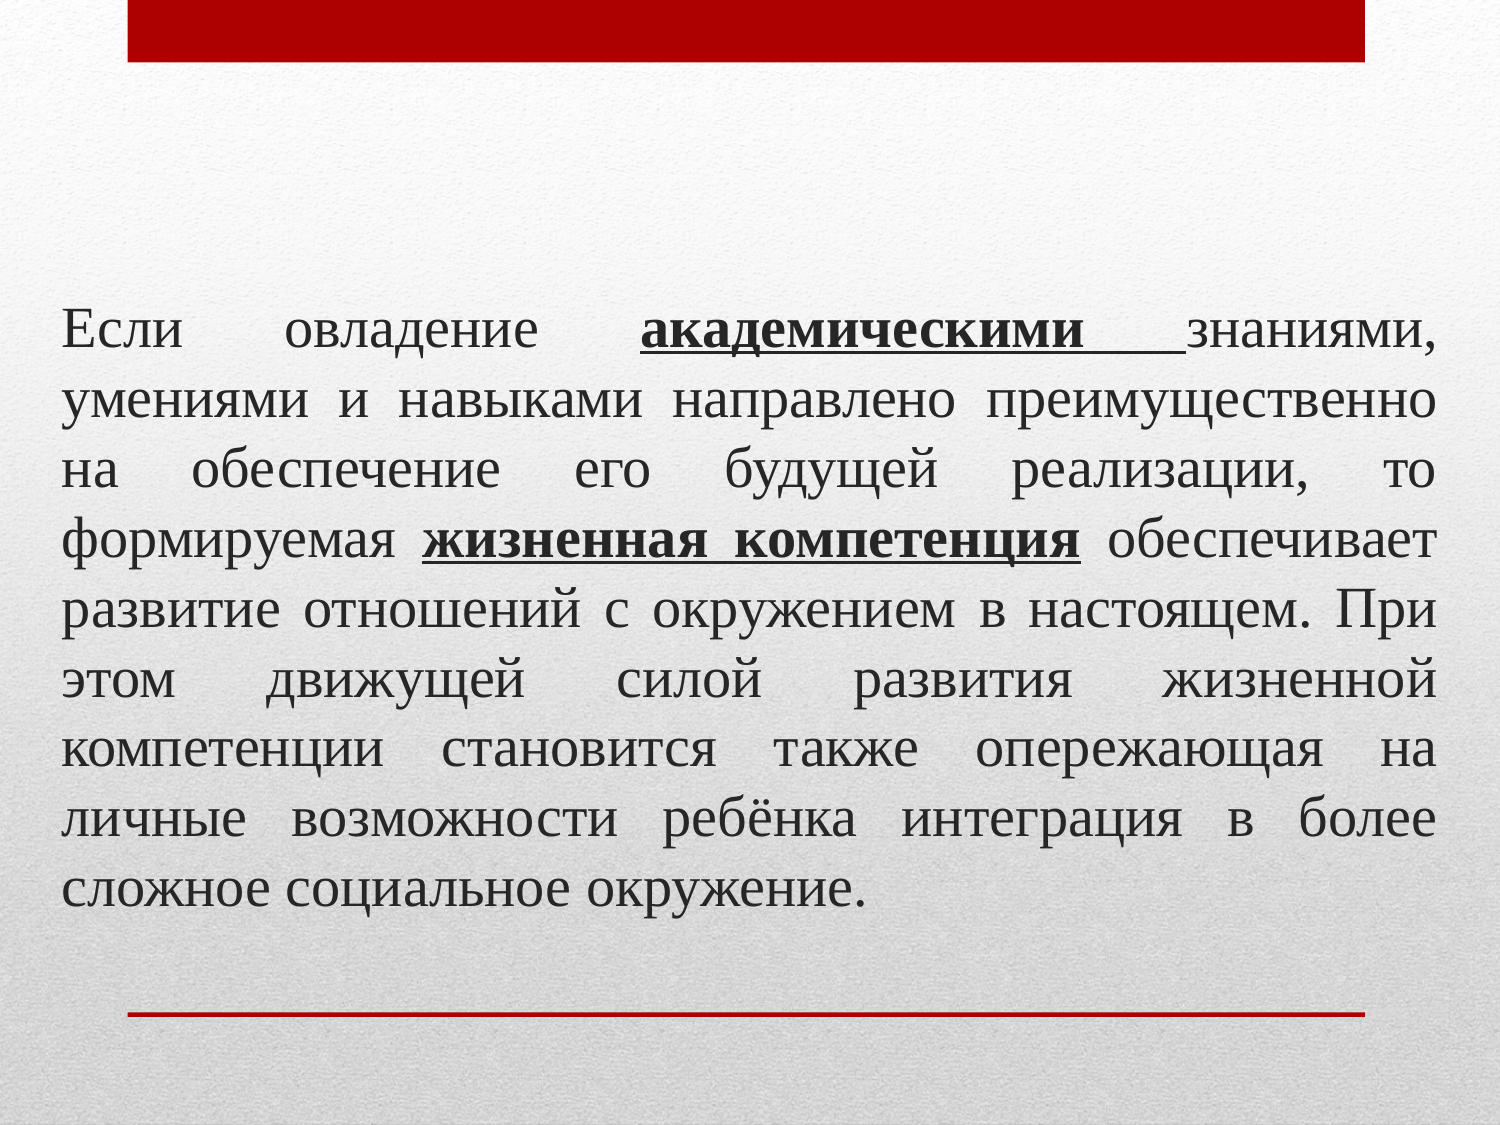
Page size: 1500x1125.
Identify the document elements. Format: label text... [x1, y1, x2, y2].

title Если овладение академическими знаниями, умениями и навыками направлено преимущественно на обеспечение его будущей реализации, то формируемая жизненная компетенция обеспечивает развитие отношений с окружением в настоящем. При этом движущей силой развития жизненной компетенции становится также опережающая на личные возможности ребёнка интеграция в более сложное социальное окружение. [46, 128, 1454, 926]
